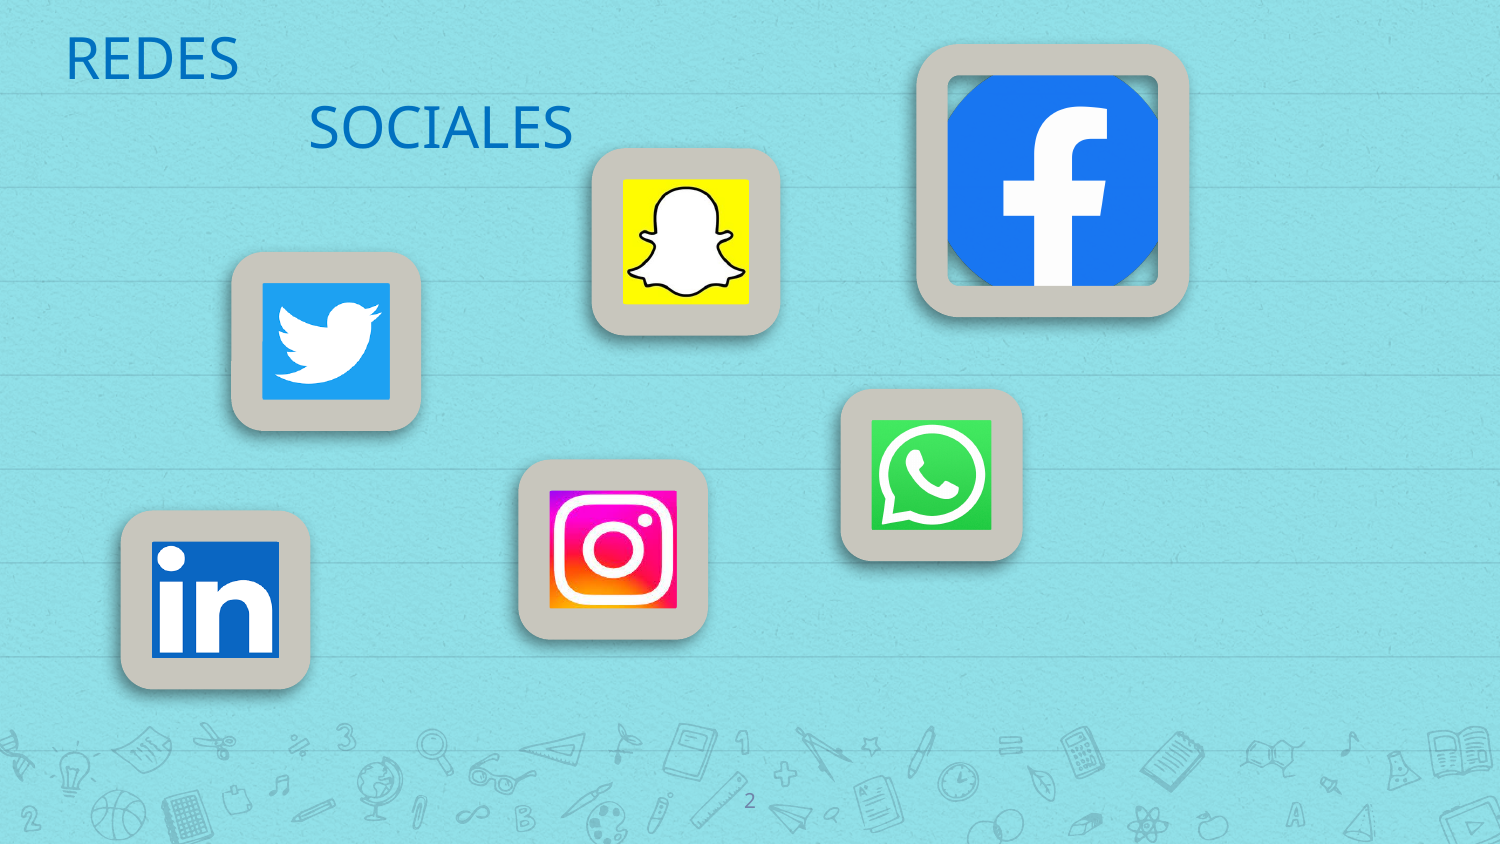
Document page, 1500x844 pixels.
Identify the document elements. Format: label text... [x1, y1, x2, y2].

text_box REDES SOCIALES [49, 13, 647, 169]
slide_number 2 [705, 779, 795, 825]
picture [0, 0, 1500, 844]
